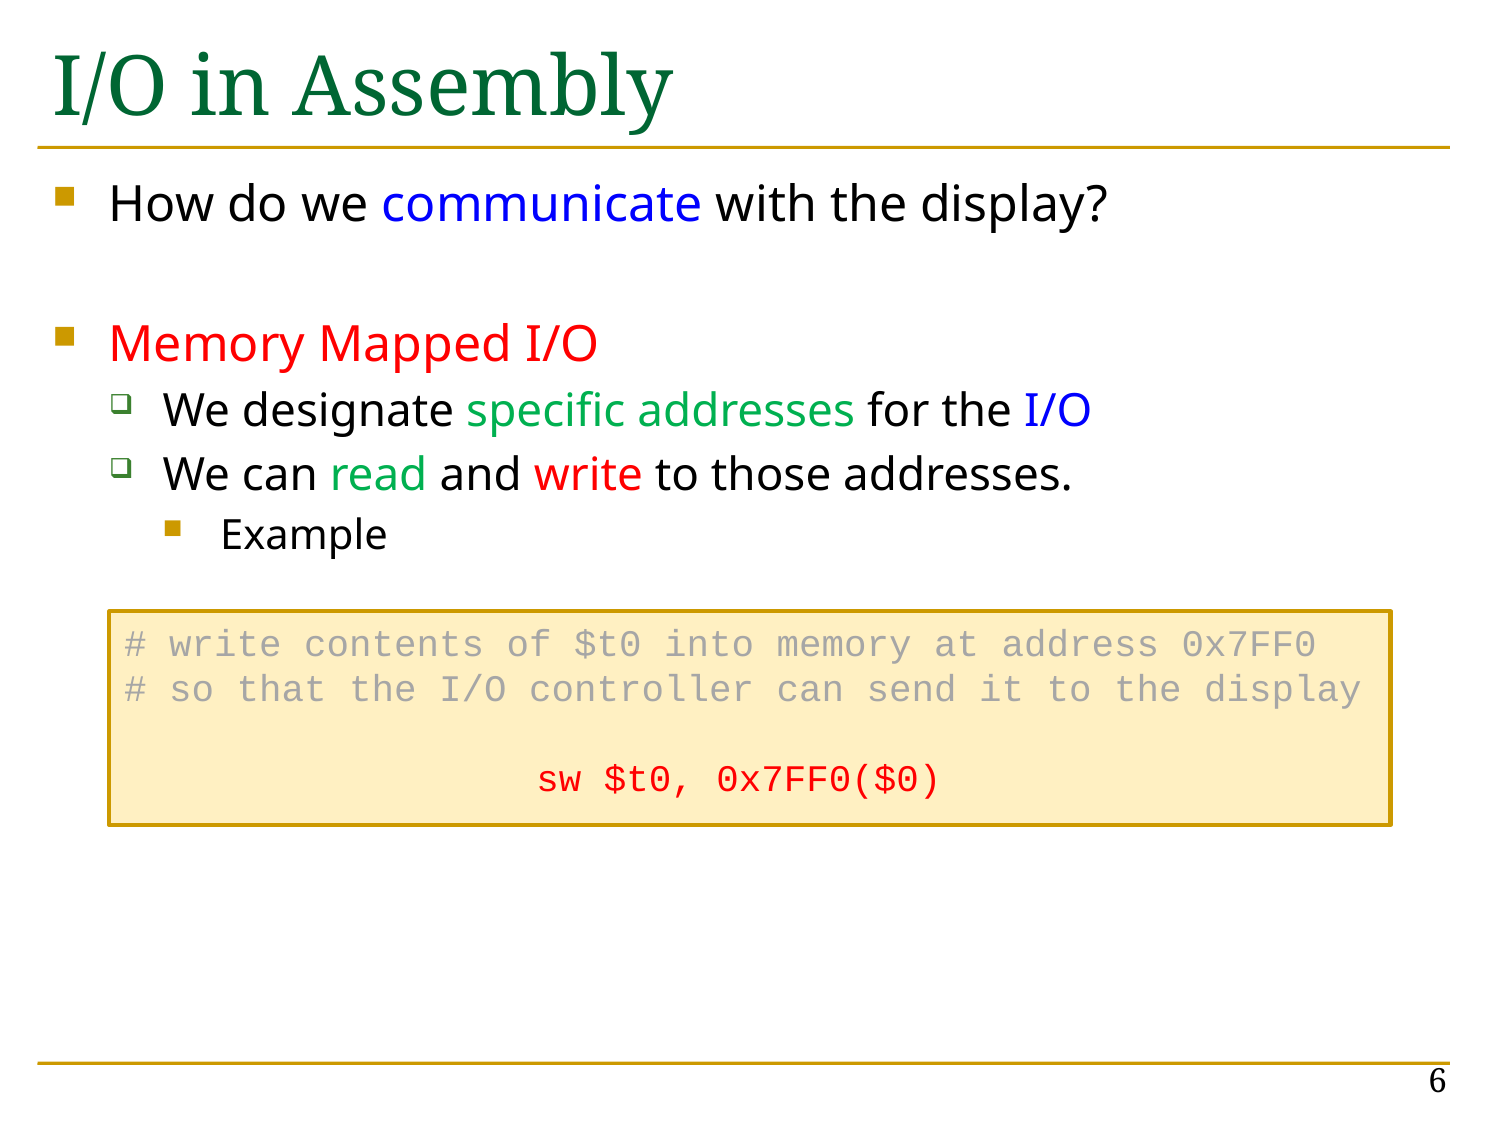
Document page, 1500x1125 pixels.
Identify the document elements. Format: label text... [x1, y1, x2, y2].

list How do we communicate with the display? Memory Mapped I/O We designate specific addresses for the I/O We can read and write to those addresses. Example [37, 163, 1450, 1016]
slide_number 6 [1111, 1036, 1462, 1112]
title I/O in Assembly [37, 24, 1450, 163]
text_box # write contents of $t0 into memory at address 0x7FF0 # so that the I/O controller can send it to the display sw $t0, 0x7FF0($0) [107, 609, 1393, 827]
